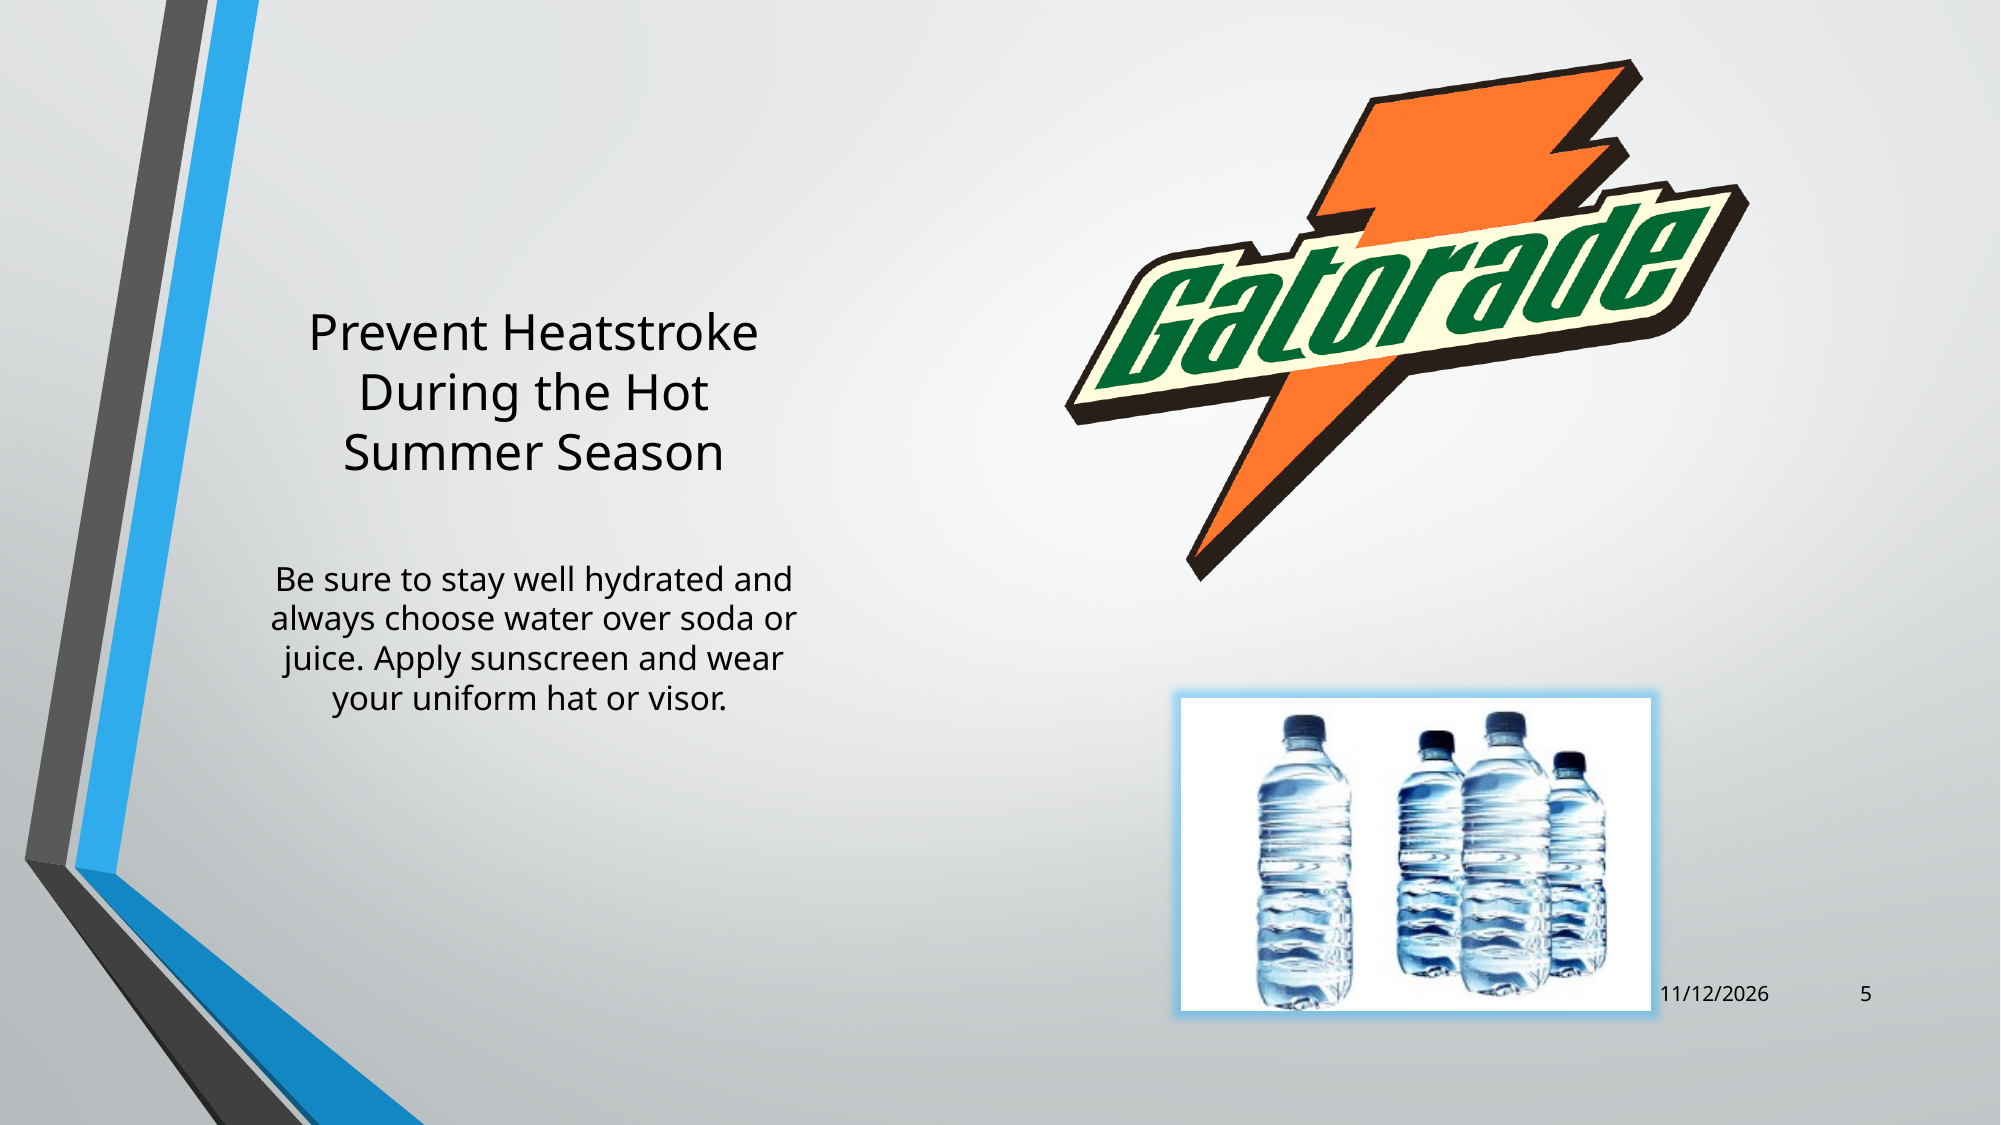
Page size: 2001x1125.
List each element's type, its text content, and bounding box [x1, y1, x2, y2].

footer [421, 965, 1584, 1025]
picture [1050, 45, 1782, 597]
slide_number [1596, 965, 1784, 1025]
title Prevent Heatstroke During the Hot Summer Season [243, 262, 826, 487]
picture [1181, 698, 1651, 1011]
list Be sure to stay well hydrated and always choose water over soda or juice. Apply sunscreen and wear your uniform hat or visor. [243, 487, 826, 788]
slide_number 5 [1796, 965, 1887, 1025]
